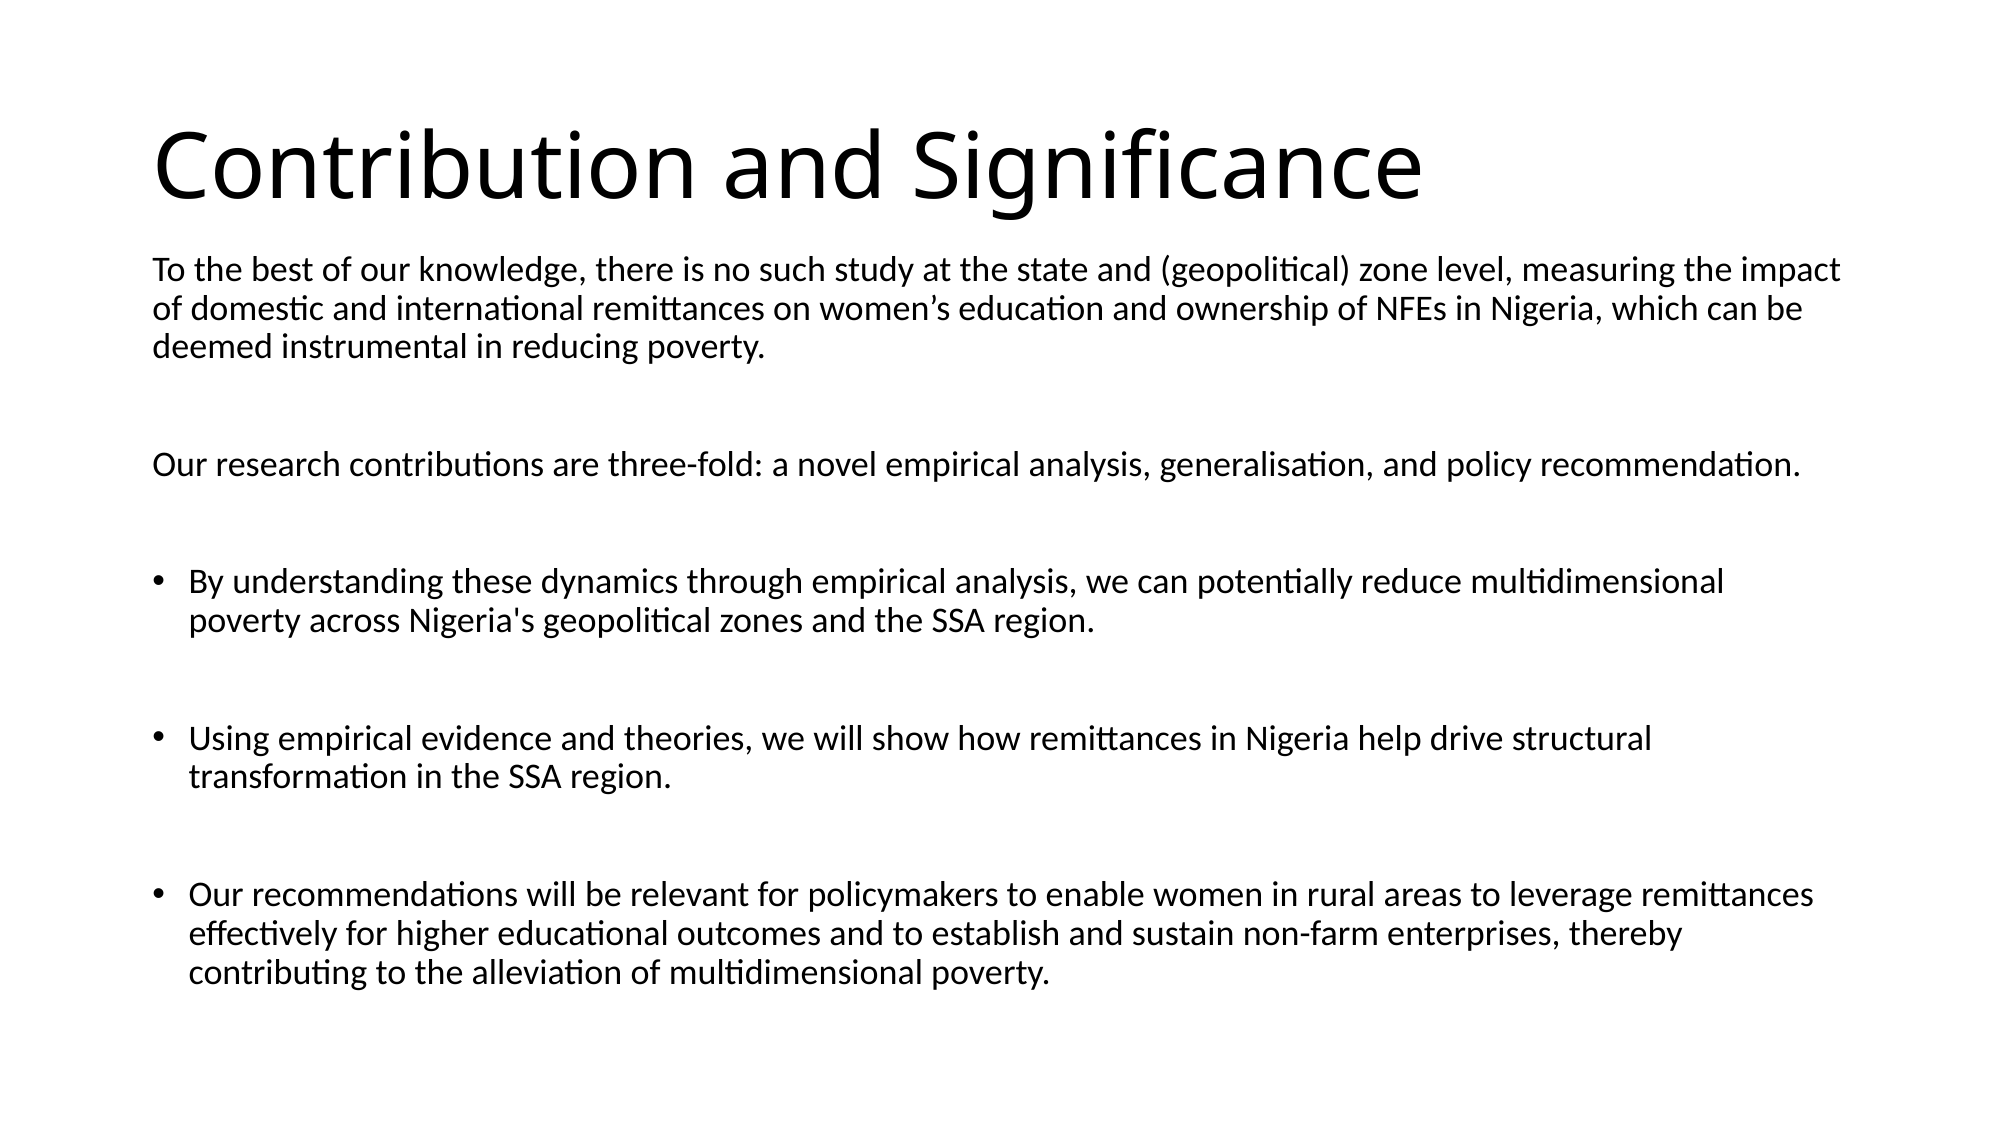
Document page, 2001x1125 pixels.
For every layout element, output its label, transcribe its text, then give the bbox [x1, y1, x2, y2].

title Contribution and Significance [137, 59, 1863, 242]
list To the best of our knowledge, there is no such study at the state and (geopolitical) zone level, measuring the impact of domestic and international remittances on women’s education and ownership of NFEs in Nigeria, which can be deemed instrumental in reducing poverty. Our research contributions are three-fold: a novel empirical analysis, generalisation, and policy recommendation. By understanding these dynamics through empirical analysis, we can potentially reduce multidimensional poverty across Nigeria's geopolitical zones and the SSA region. Using empirical evidence and theories, we will show how remittances in Nigeria help drive structural transformation in the SSA region. Our recommendations will be relevant for policymakers to enable women in rural areas to leverage remittances effectively for higher educational outcomes and to establish and sustain non-farm enterprises, thereby contributing to the alleviation of multidimensional poverty. [137, 242, 1863, 1014]
